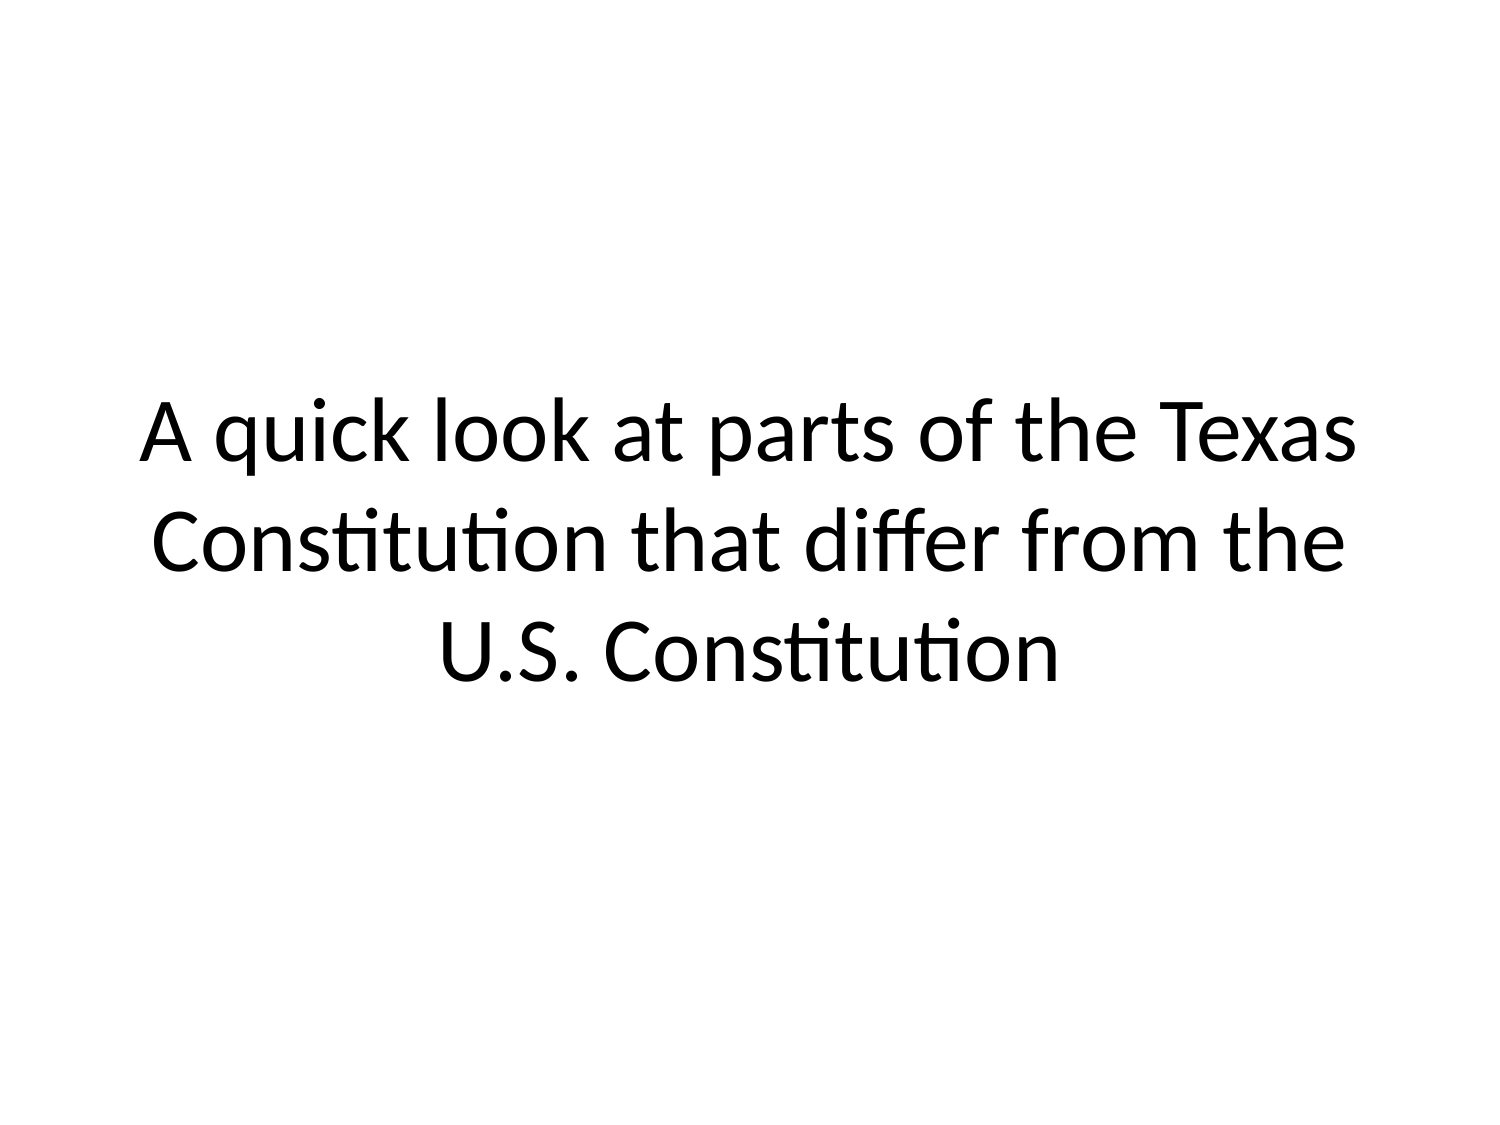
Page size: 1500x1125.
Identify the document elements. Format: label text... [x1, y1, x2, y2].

title A quick look at parts of the Texas Constitution that differ from the U.S. Constitution [74, 44, 1426, 1026]
